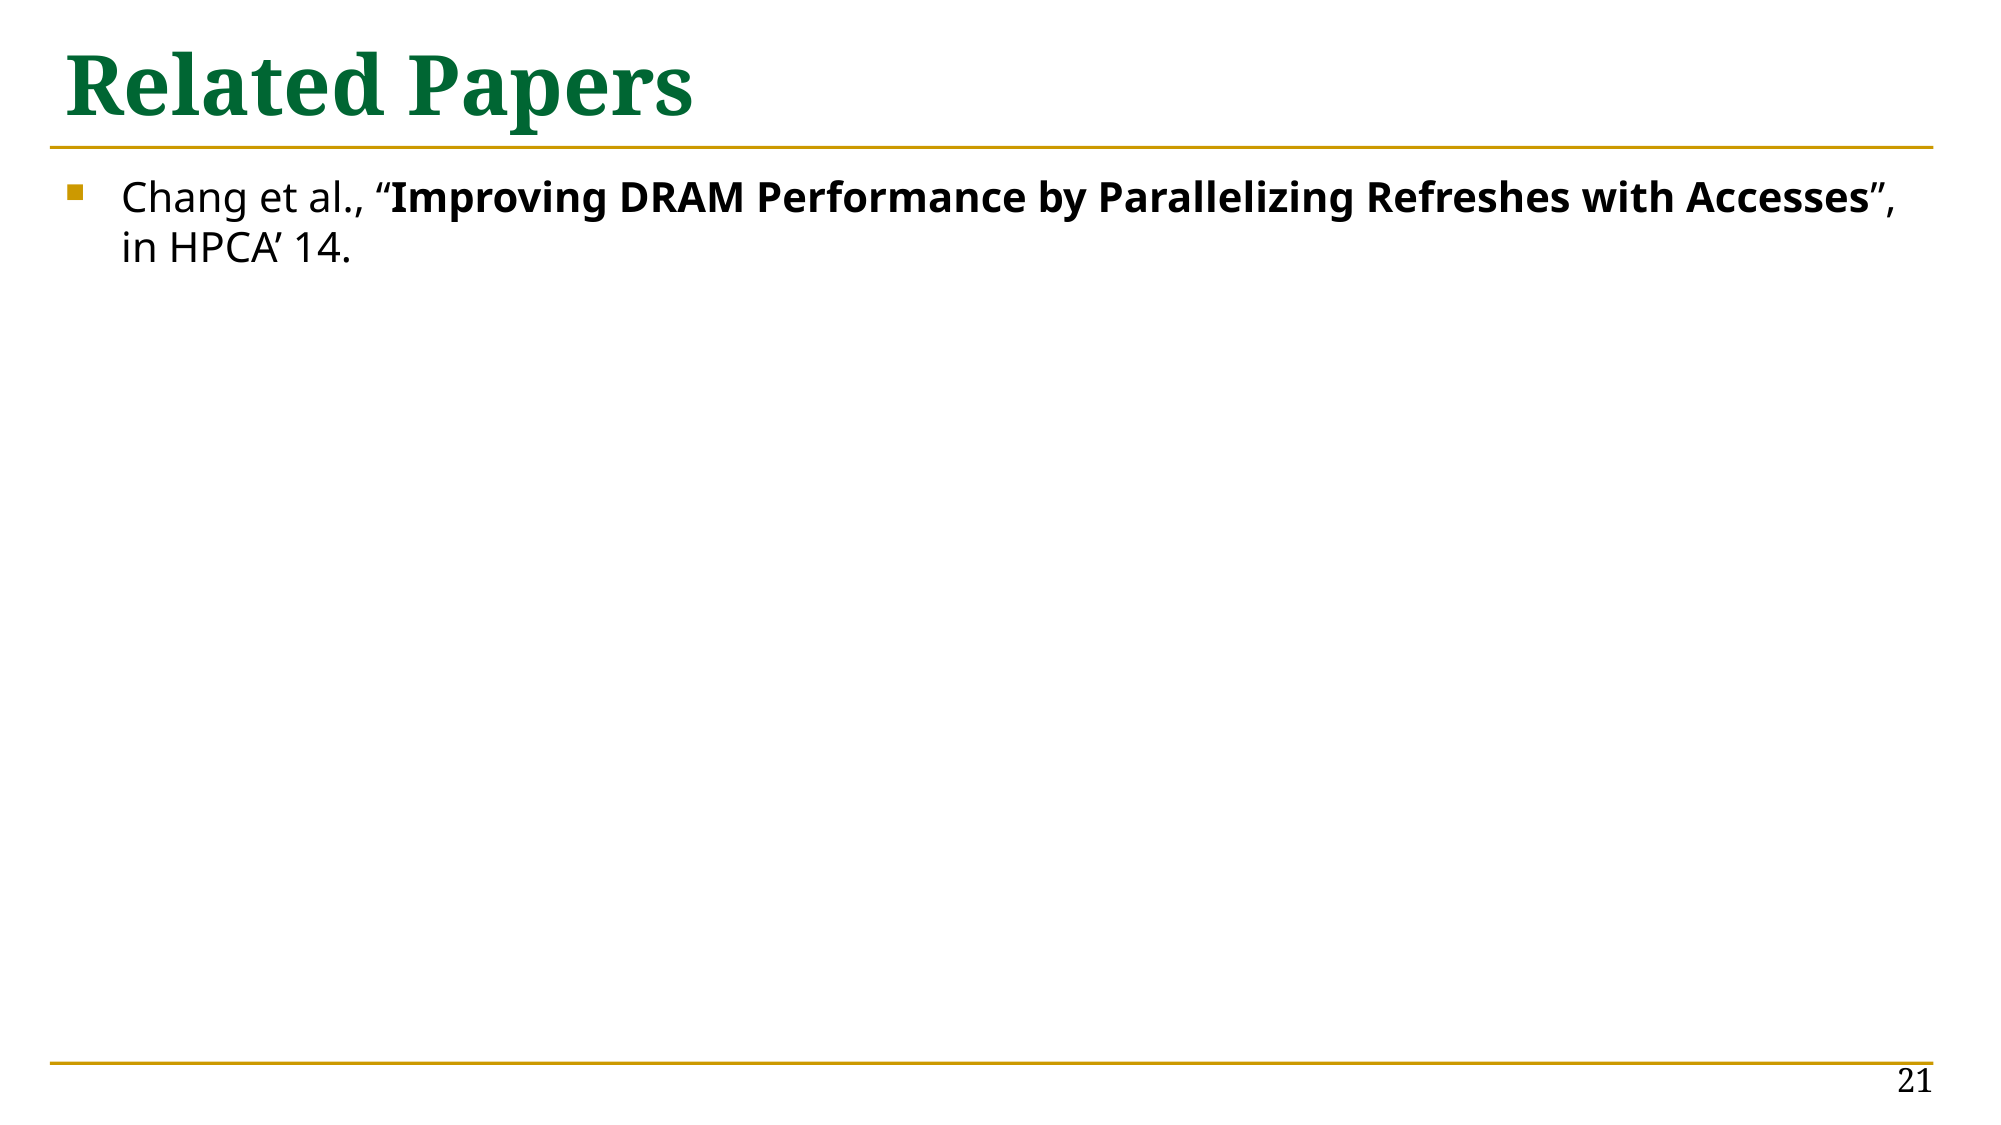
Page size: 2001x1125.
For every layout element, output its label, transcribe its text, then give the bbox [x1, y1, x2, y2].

title Related Papers [50, 24, 1934, 163]
list Chang et al., “Improving DRAM Performance by Parallelizing Refreshes with Accesses”, in HPCA’ 14. [50, 163, 1934, 1016]
slide_number 21 [1482, 1036, 1950, 1112]
